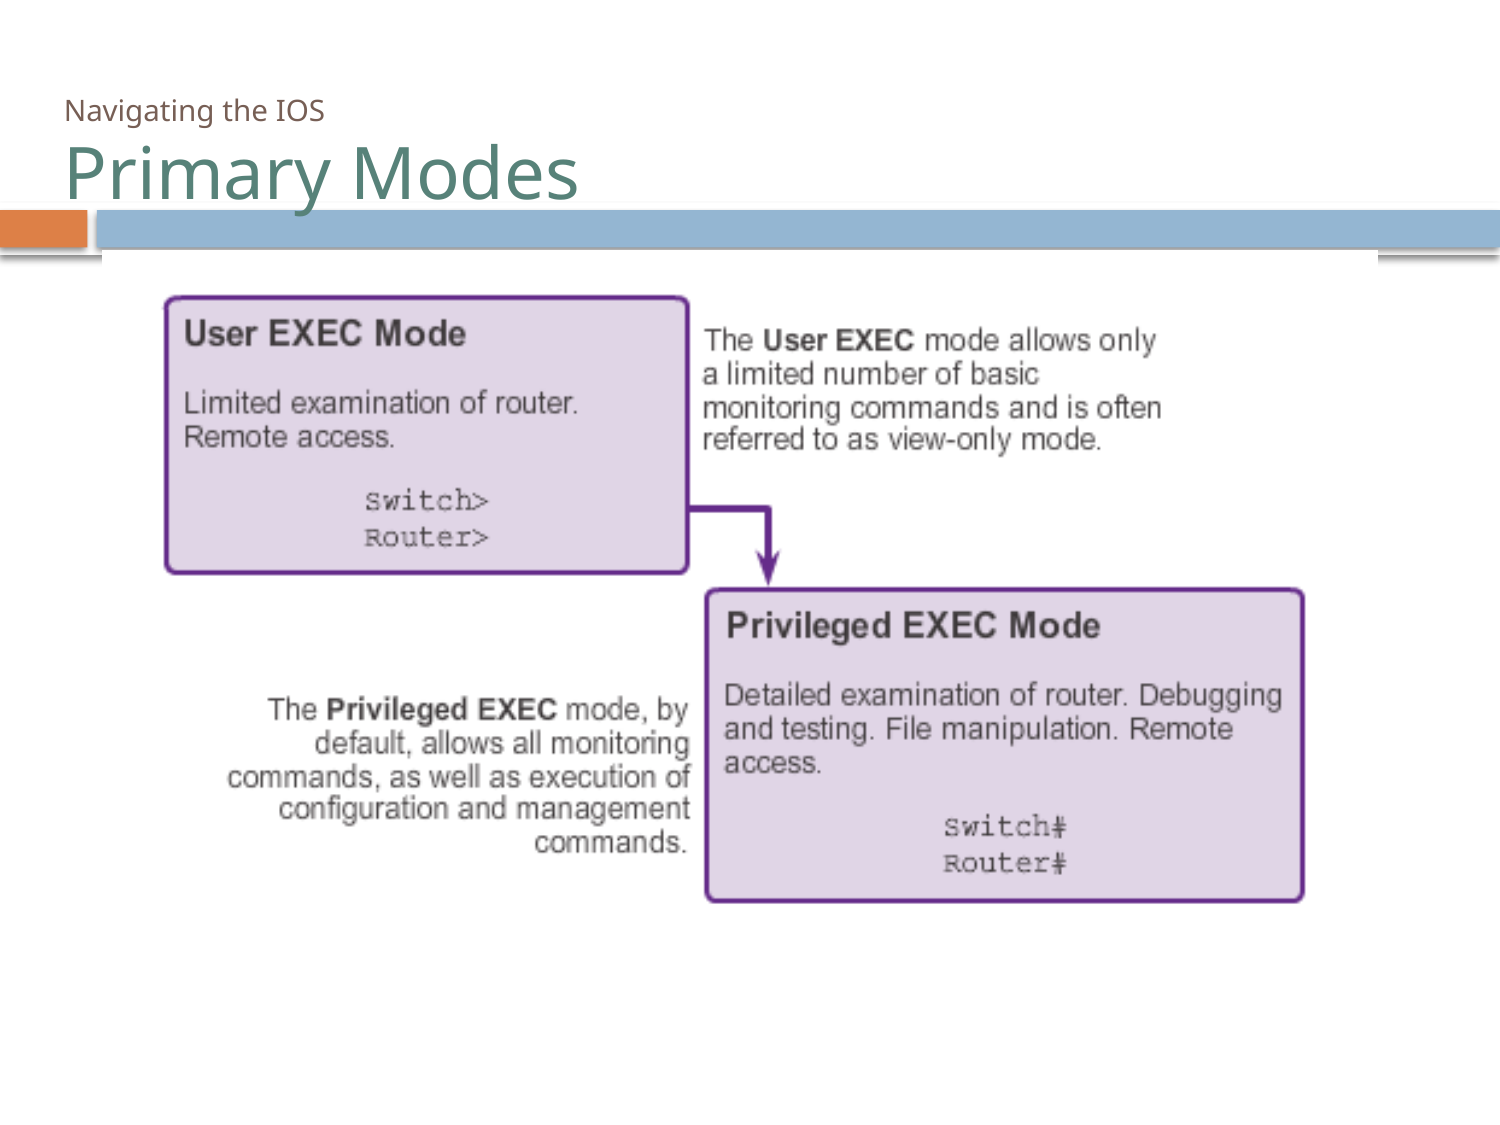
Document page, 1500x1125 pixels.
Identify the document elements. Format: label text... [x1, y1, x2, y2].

picture [101, 250, 1378, 974]
title Navigating the IOS Primary Modes [48, 84, 1386, 222]
